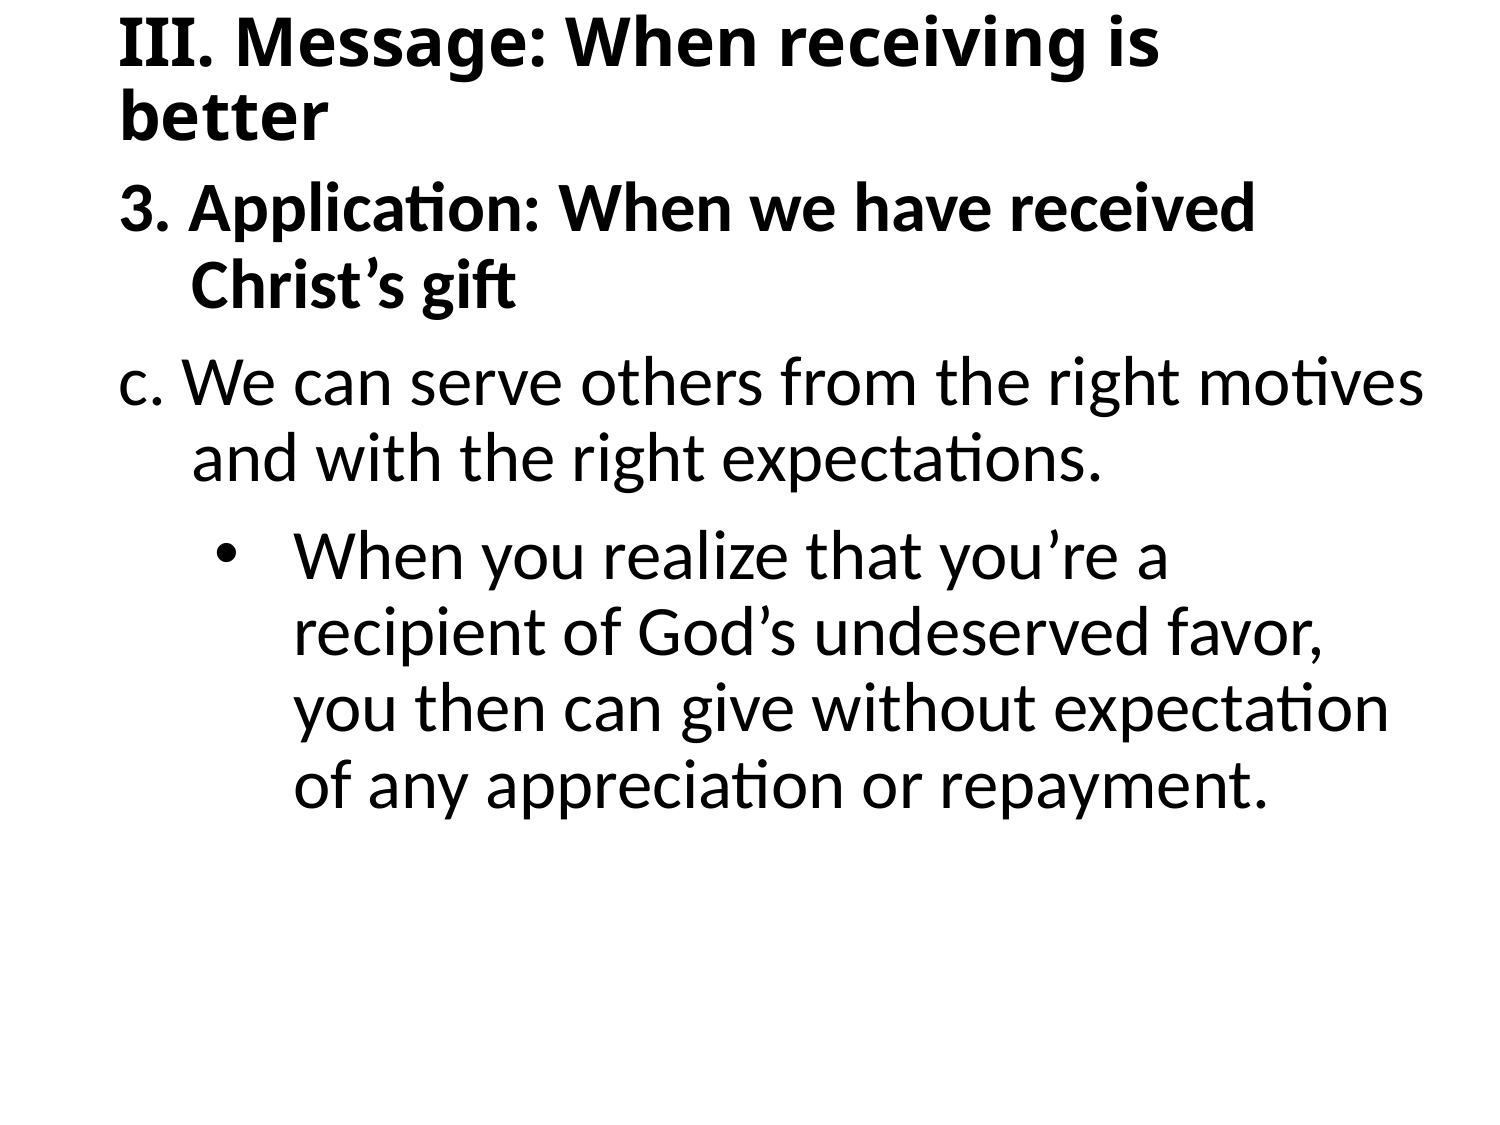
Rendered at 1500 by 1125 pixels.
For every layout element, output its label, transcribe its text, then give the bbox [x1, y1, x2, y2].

title III. Message: When receiving is better [103, 0, 1397, 163]
list 3. Application: When we have received Christ’s gift c. We can serve others from the right motives and with the right expectations. When you realize that you’re a recipient of God’s undeserved favor, you then can give without expectation of any appreciation or repayment. [103, 163, 1452, 783]
